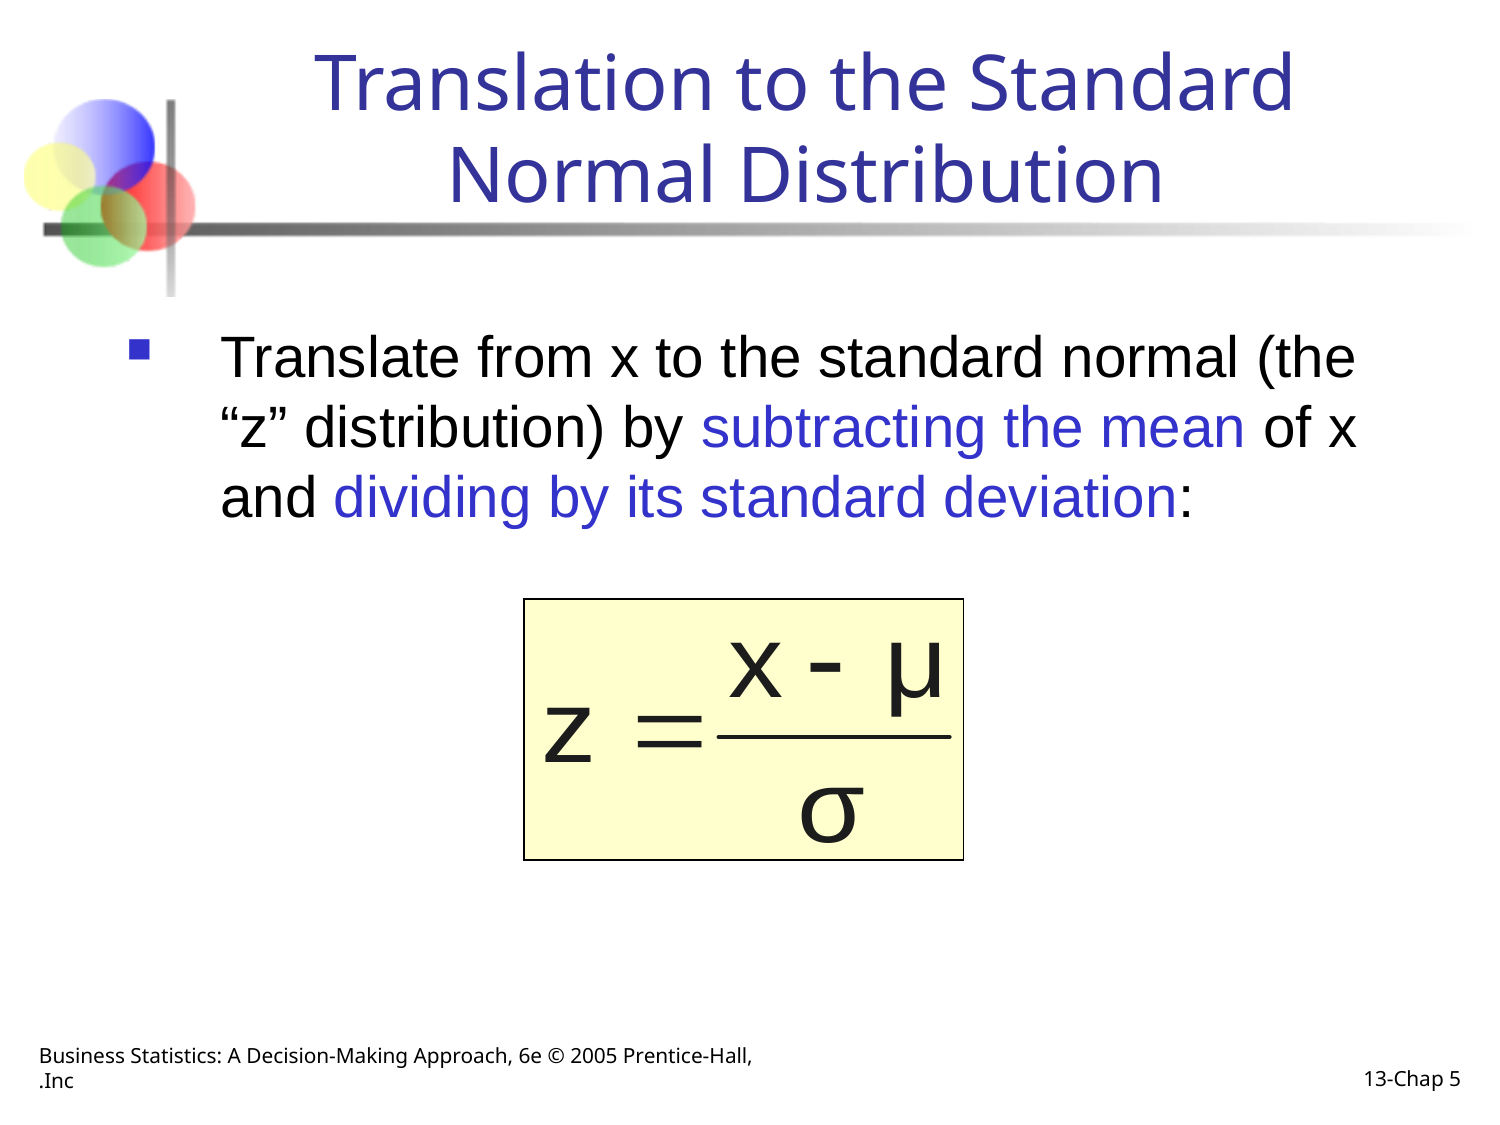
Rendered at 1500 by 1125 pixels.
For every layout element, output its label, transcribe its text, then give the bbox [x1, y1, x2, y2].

slide_number Chap 5-13 [1162, 1050, 1475, 1101]
picture [24, 99, 1475, 297]
title Translation to the Standard Normal Distribution [249, 37, 1363, 225]
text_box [524, 599, 963, 860]
list Translate from x to the standard normal (the “z” distribution) by subtracting the mean of x and dividing by its standard deviation: [112, 312, 1438, 575]
footer Business Statistics: A Decision-Making Approach, 6e © 2005 Prentice-Hall, Inc. [24, 1050, 788, 1100]
